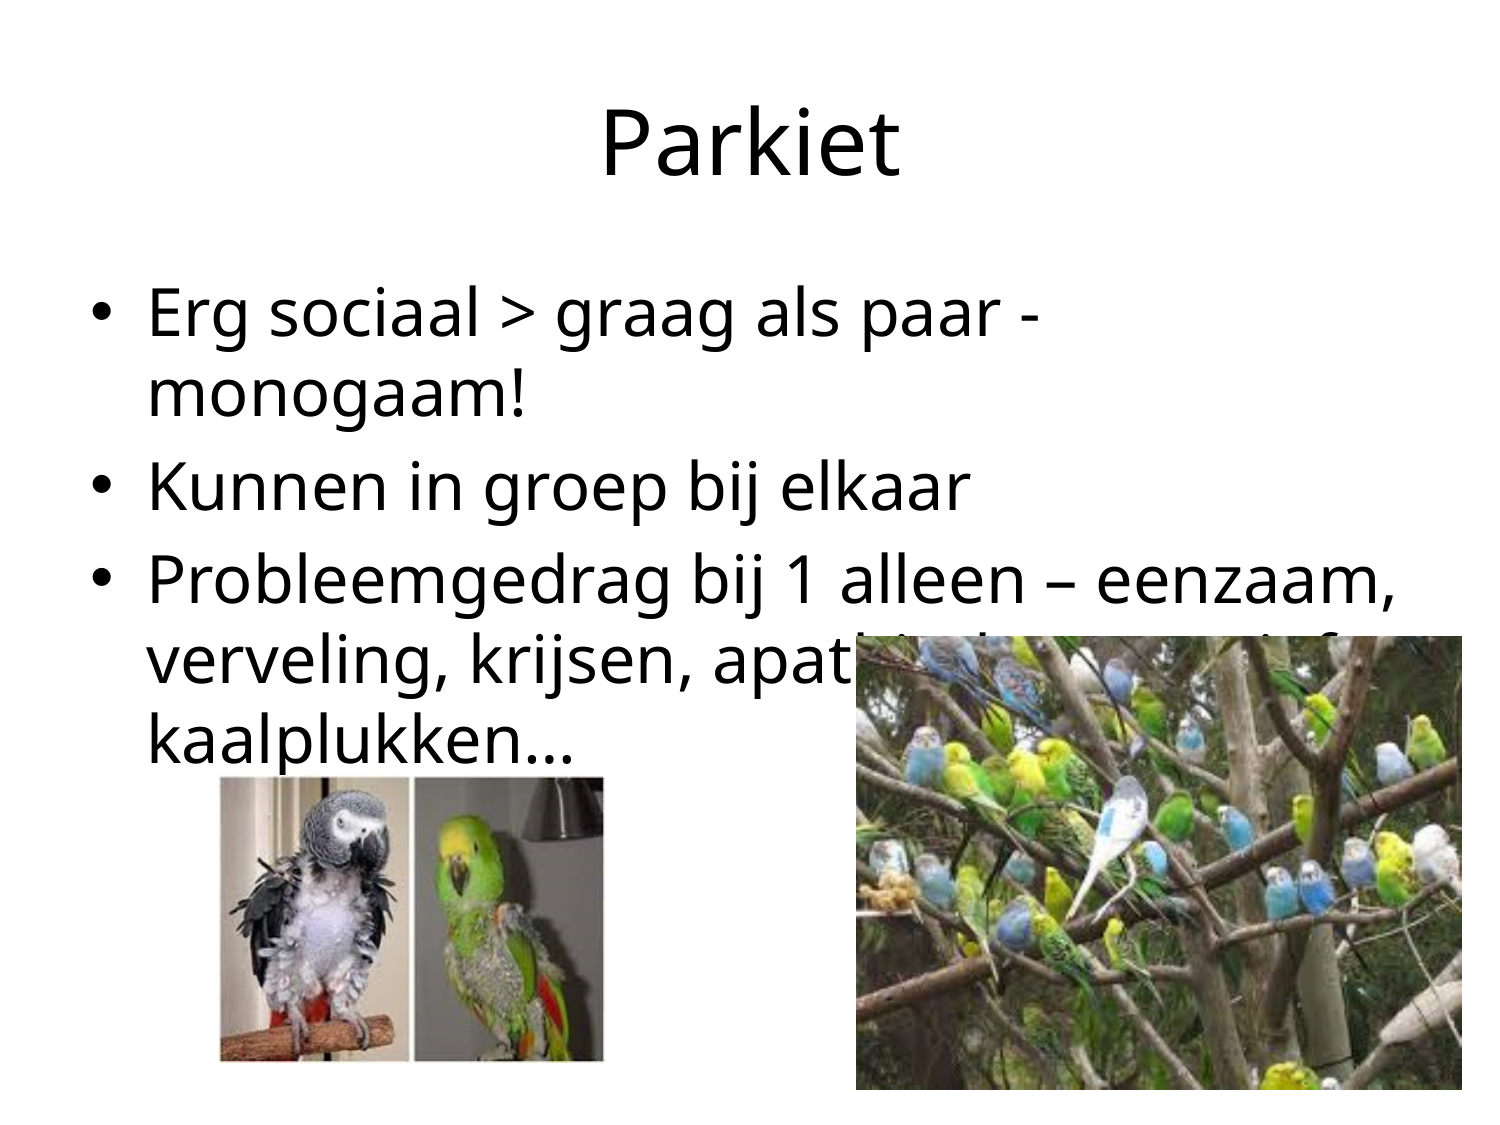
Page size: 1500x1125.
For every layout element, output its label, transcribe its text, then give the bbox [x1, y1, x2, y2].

list Erg sociaal > graag als paar - monogaam! Kunnen in groep bij elkaar Probleemgedrag bij 1 alleen – eenzaam, verveling, krijsen, apathisch, agressief, kaalplukken… [75, 262, 1425, 1005]
picture [218, 774, 605, 1063]
title Parkiet [75, 45, 1425, 233]
picture [856, 636, 1462, 1091]
